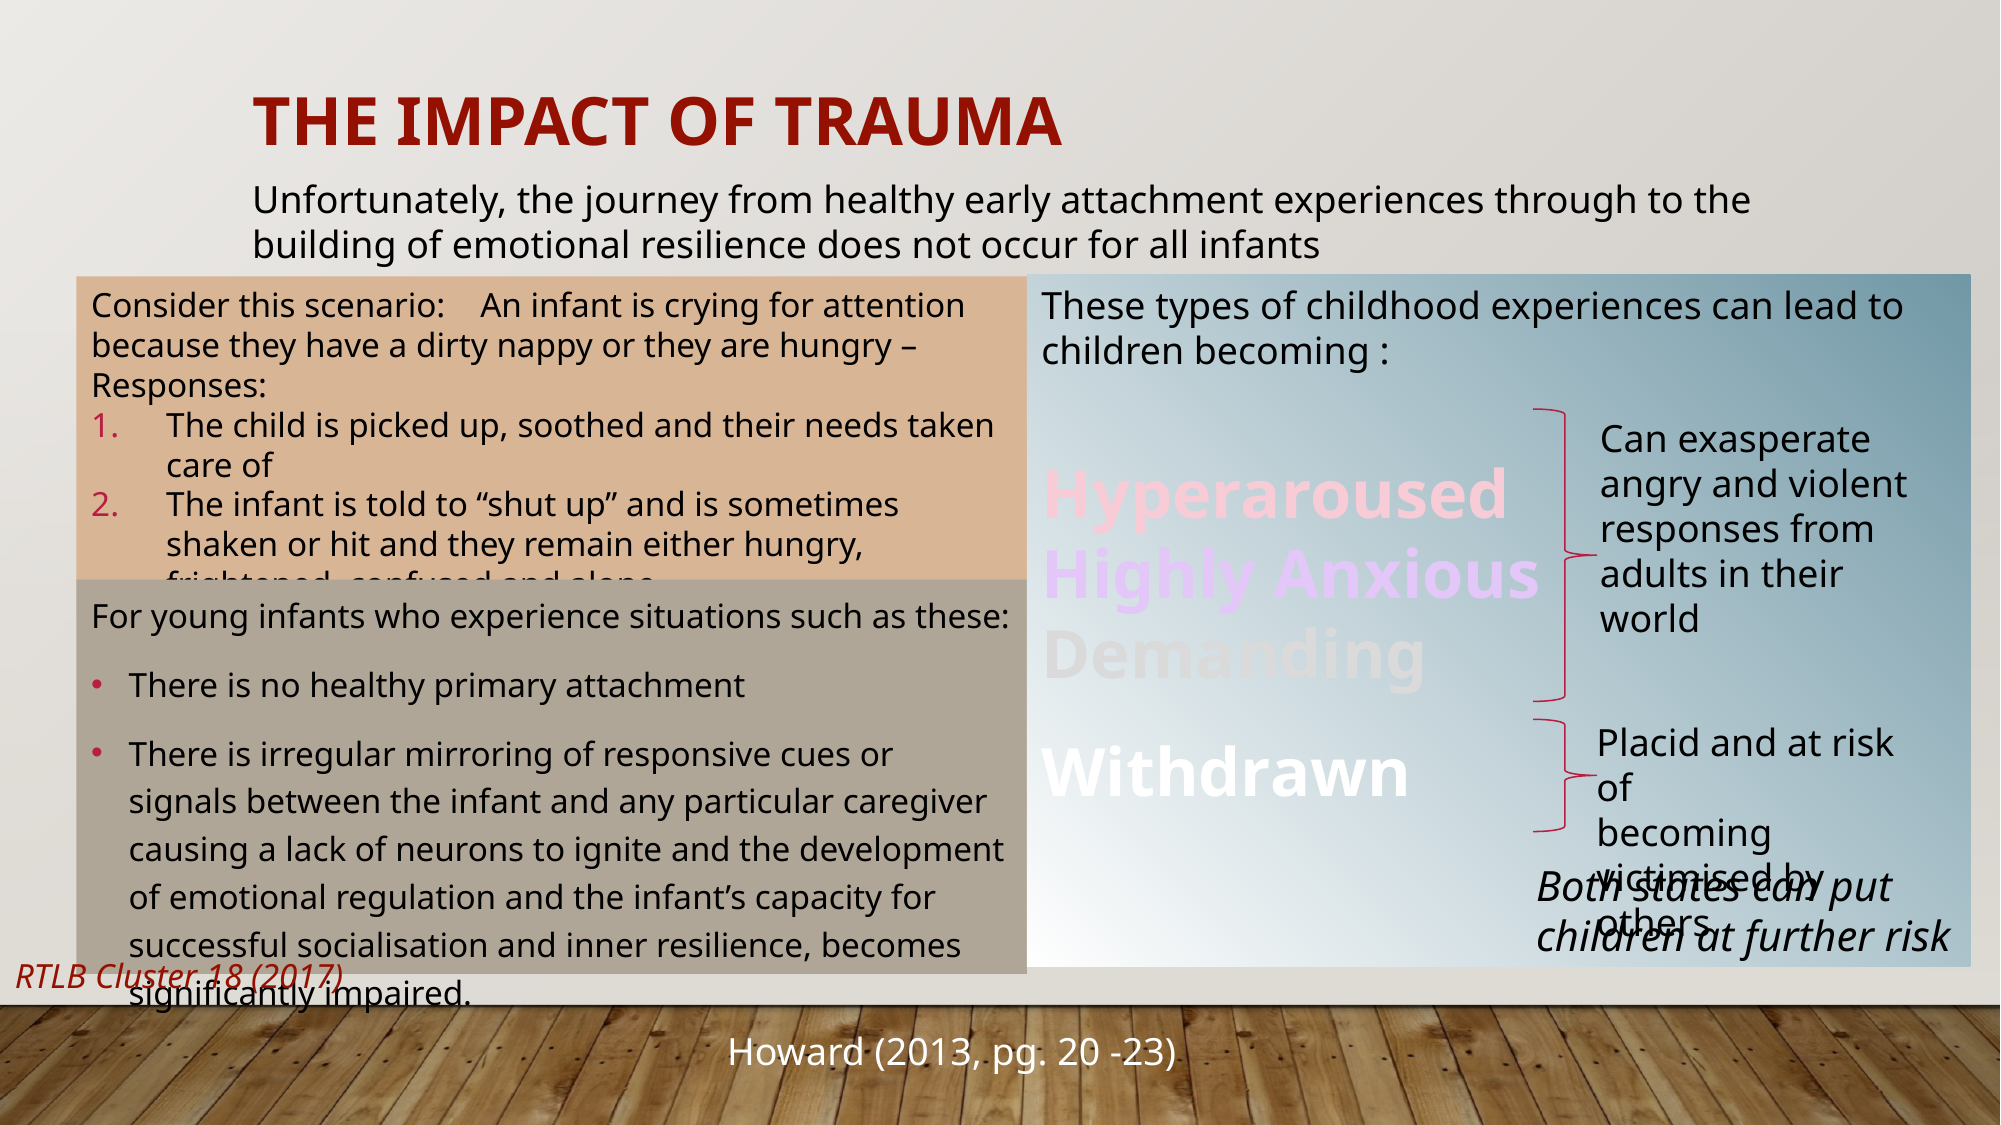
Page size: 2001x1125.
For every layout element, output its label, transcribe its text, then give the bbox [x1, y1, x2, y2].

text_box [1533, 718, 1581, 833]
text_box Placid and at risk of becoming victimised by others [1581, 711, 1945, 951]
text_box RTLB Cluster 18 (2017) [0, 948, 585, 1003]
title THE impact of trauma [237, 80, 1814, 168]
picture [0, 1005, 2000, 1125]
list Consider this scenario: An infant is crying for attention because they have a dirty nappy or they are hungry – Responses: The child is picked up, soothed and their needs taken care of The infant is told to “shut up” and is sometimes shaken or hit and they remain either hungry, frightened, confused and alone [76, 276, 1026, 579]
list For young infants who experience situations such as these: There is no healthy primary attachment There is irregular mirroring of responsive cues or signals between the infant and any particular caregiver causing a lack of neurons to ignite and the development of emotional regulation and the infant’s capacity for successful socialisation and inner resilience, becomes significantly impaired. [76, 579, 1027, 974]
text_box Unfortunately, the journey from healthy early attachment experiences through to the building of emotional resilience does not occur for all infants [237, 168, 1920, 274]
text_box These types of childhood experiences can lead to children becoming : Hyperaroused Highly Anxious Demanding Withdrawn Both states can put children at further risk [1026, 274, 1971, 967]
text_box Howard (2013, pg. 20 -23) [712, 1020, 1202, 1081]
text_box Can exasperate angry and violent responses from adults in their world [1585, 407, 1947, 648]
text_box [1533, 408, 1585, 703]
